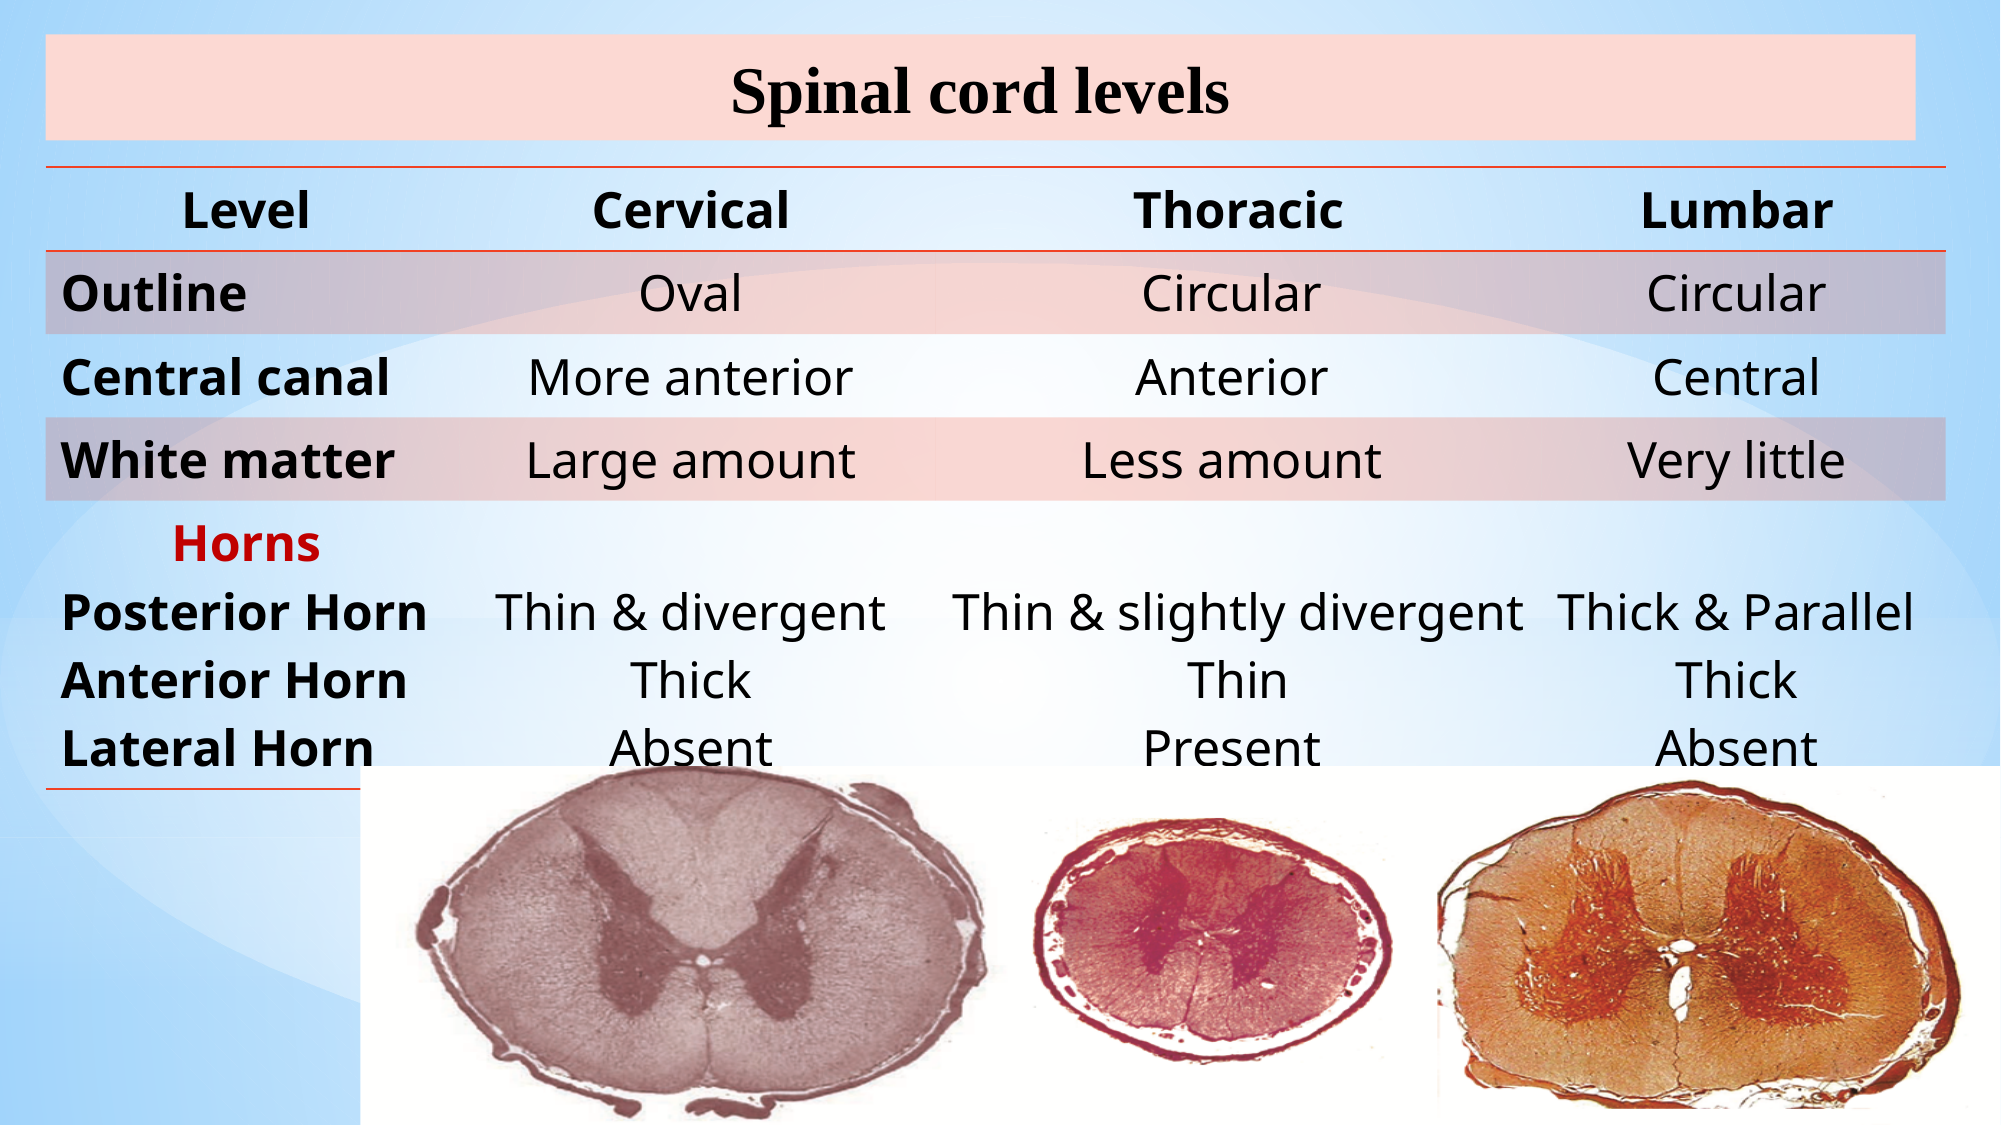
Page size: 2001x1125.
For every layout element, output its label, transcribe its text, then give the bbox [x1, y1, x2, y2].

table_cell Thick & Parallel Thick Absent [1542, 501, 1946, 763]
table_header Lumbar [1542, 168, 1946, 250]
table_cell Central [1542, 334, 1946, 417]
table_cell Thin & divergent Thick Absent [460, 501, 936, 763]
table_cell Anterior [936, 334, 1542, 417]
table_cell More anterior [460, 334, 936, 417]
table_cell Oval [460, 252, 936, 334]
title Spinal cord levels [45, 34, 1916, 141]
table_cell Less amount [936, 417, 1542, 501]
table_cell Thin & slightly divergent Thin Present [936, 501, 1542, 763]
table_cell Circular [936, 252, 1542, 334]
table_header Level [46, 168, 460, 250]
table_cell Circular [1542, 252, 1946, 334]
table_header Cervical [460, 168, 936, 250]
table_cell Central canal [46, 334, 460, 417]
table_cell Large amount [460, 417, 936, 501]
picture [359, 766, 2000, 1125]
table_cell White matter [46, 417, 460, 501]
table_cell Outline [46, 252, 460, 334]
table_cell Horns Posterior Horn Anterior Horn Lateral Horn [46, 501, 460, 788]
table_cell Very little [1542, 417, 1946, 501]
table_header Thoracic [936, 168, 1542, 250]
